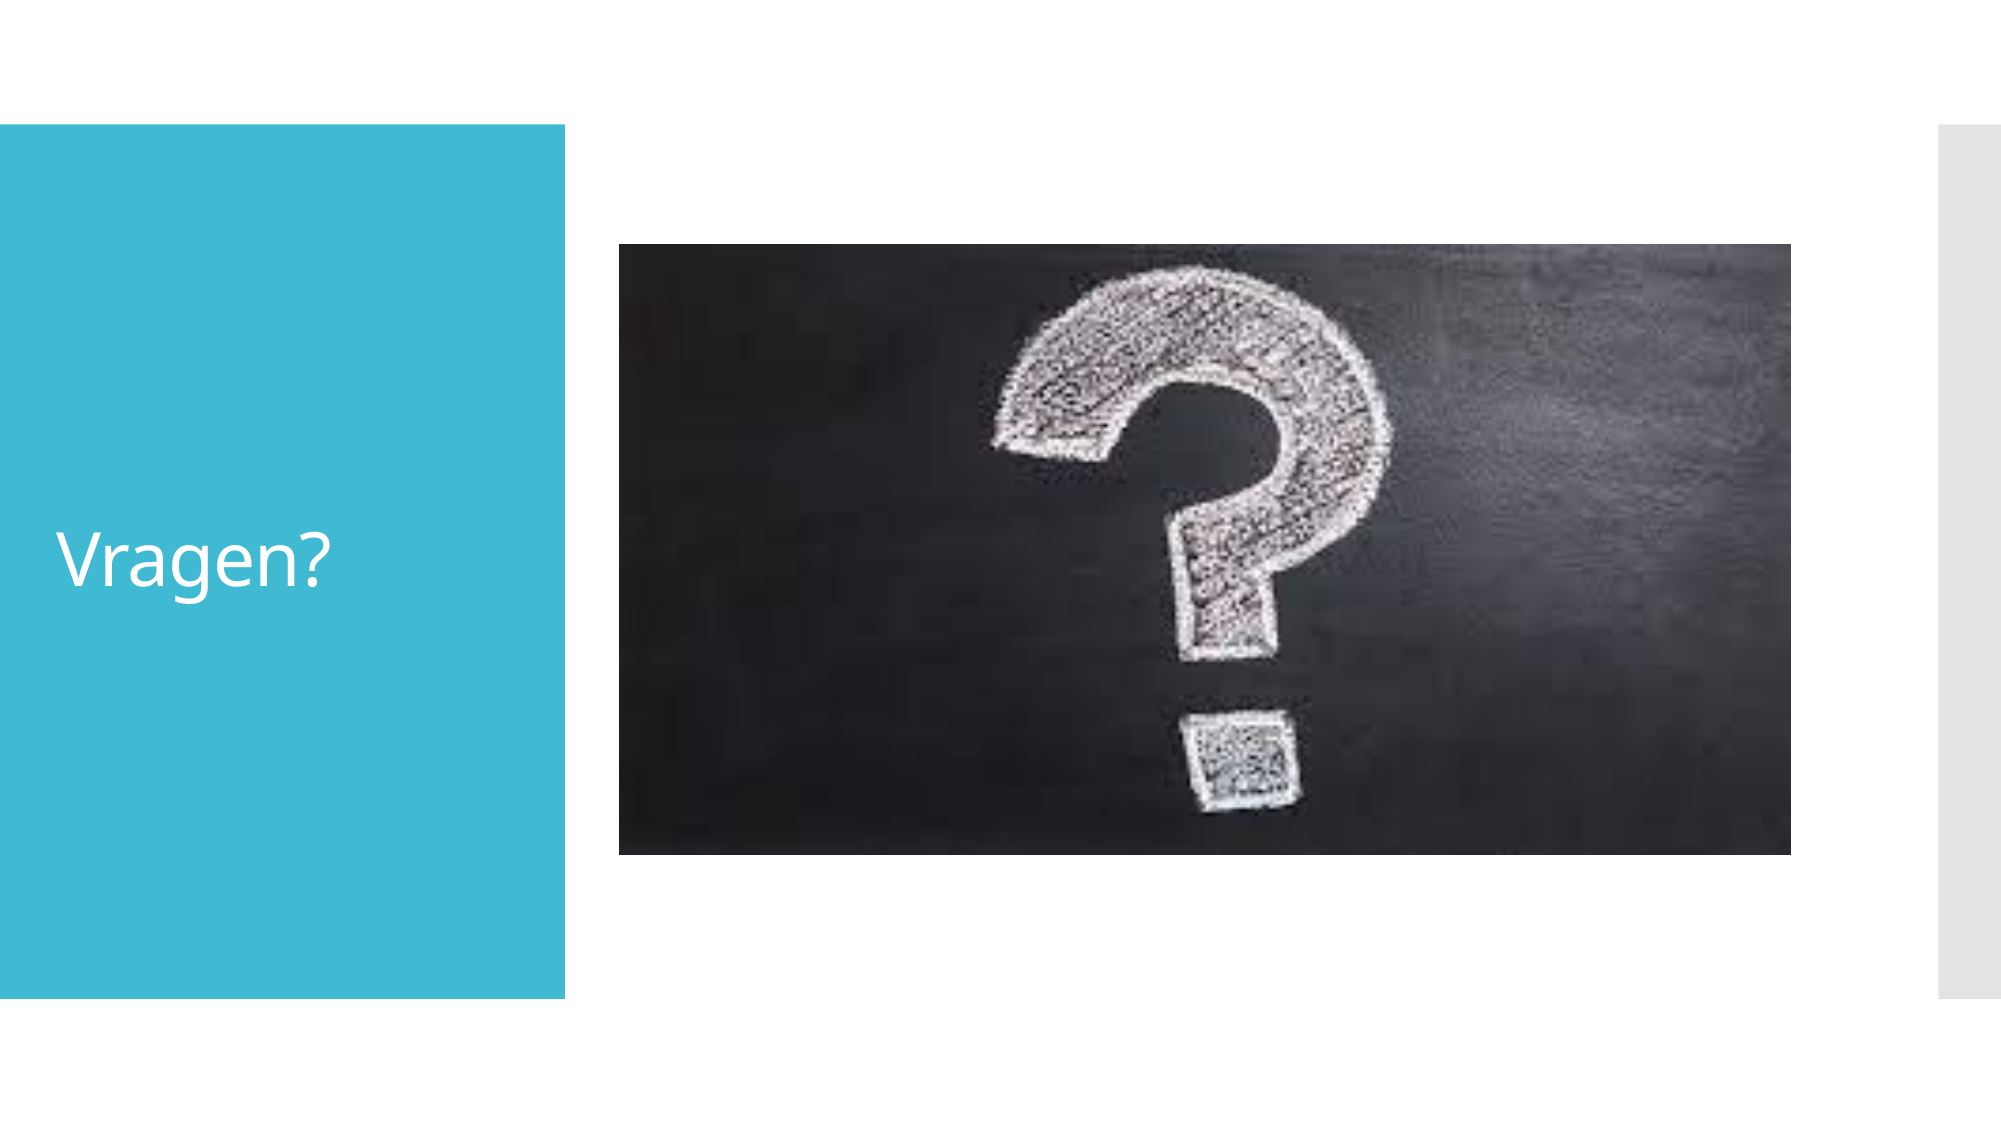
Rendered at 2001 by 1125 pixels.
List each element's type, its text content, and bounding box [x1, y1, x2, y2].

title Vragen? [41, 184, 525, 940]
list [619, 244, 1791, 855]
